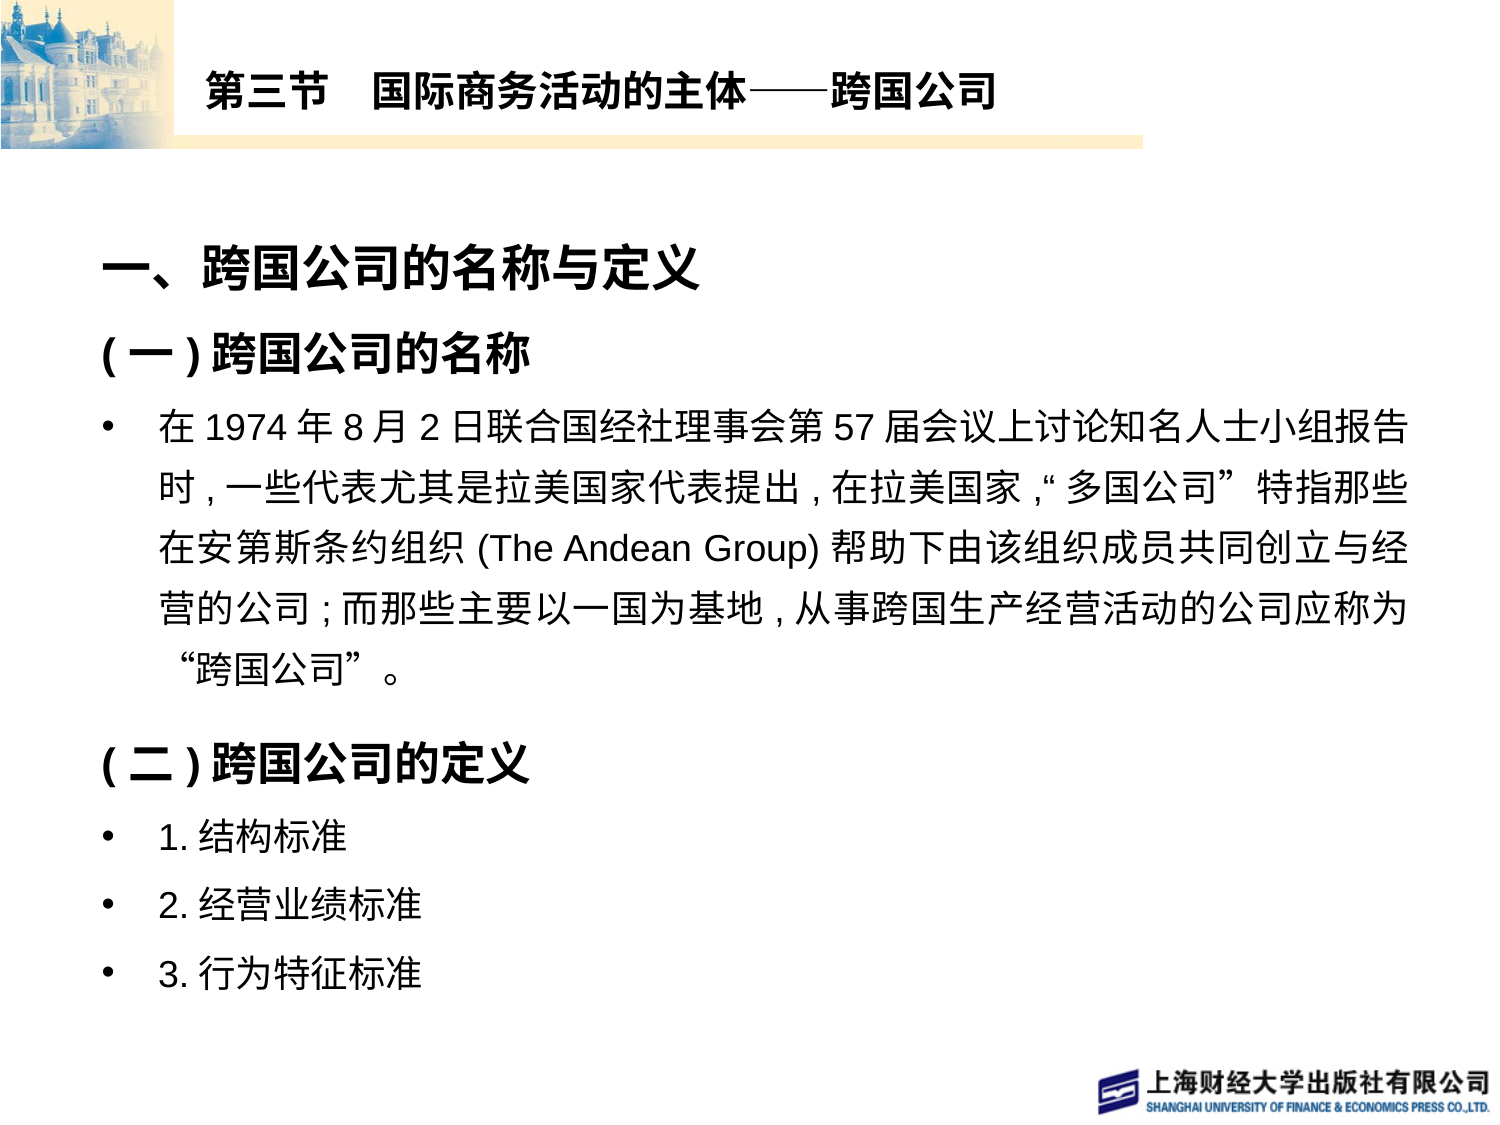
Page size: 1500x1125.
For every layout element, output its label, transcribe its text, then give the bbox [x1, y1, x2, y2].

picture [1097, 1065, 1494, 1120]
title 第三节 国际商务活动的主体——跨国公司 [189, 36, 1262, 143]
list 一、跨国公司的名称与定义 (一)跨国公司的名称 在1974年8月2日联合国经社理事会第57届会议上讨论知名人士小组报告时,一些代表尤其是拉美国家代表提出,在拉美国家,“多国公司”特指那些在安第斯条约组织(The Andean Group)帮助下由该组织成员共同创立与经营的公司;而那些主要以一国为基地,从事跨国生产经营活动的公司应称为“跨国公司”。 (二)跨国公司的定义 1.结构标准 2.经营业绩标准 3.行为特征标准 [86, 207, 1425, 1071]
picture [0, 0, 1143, 149]
